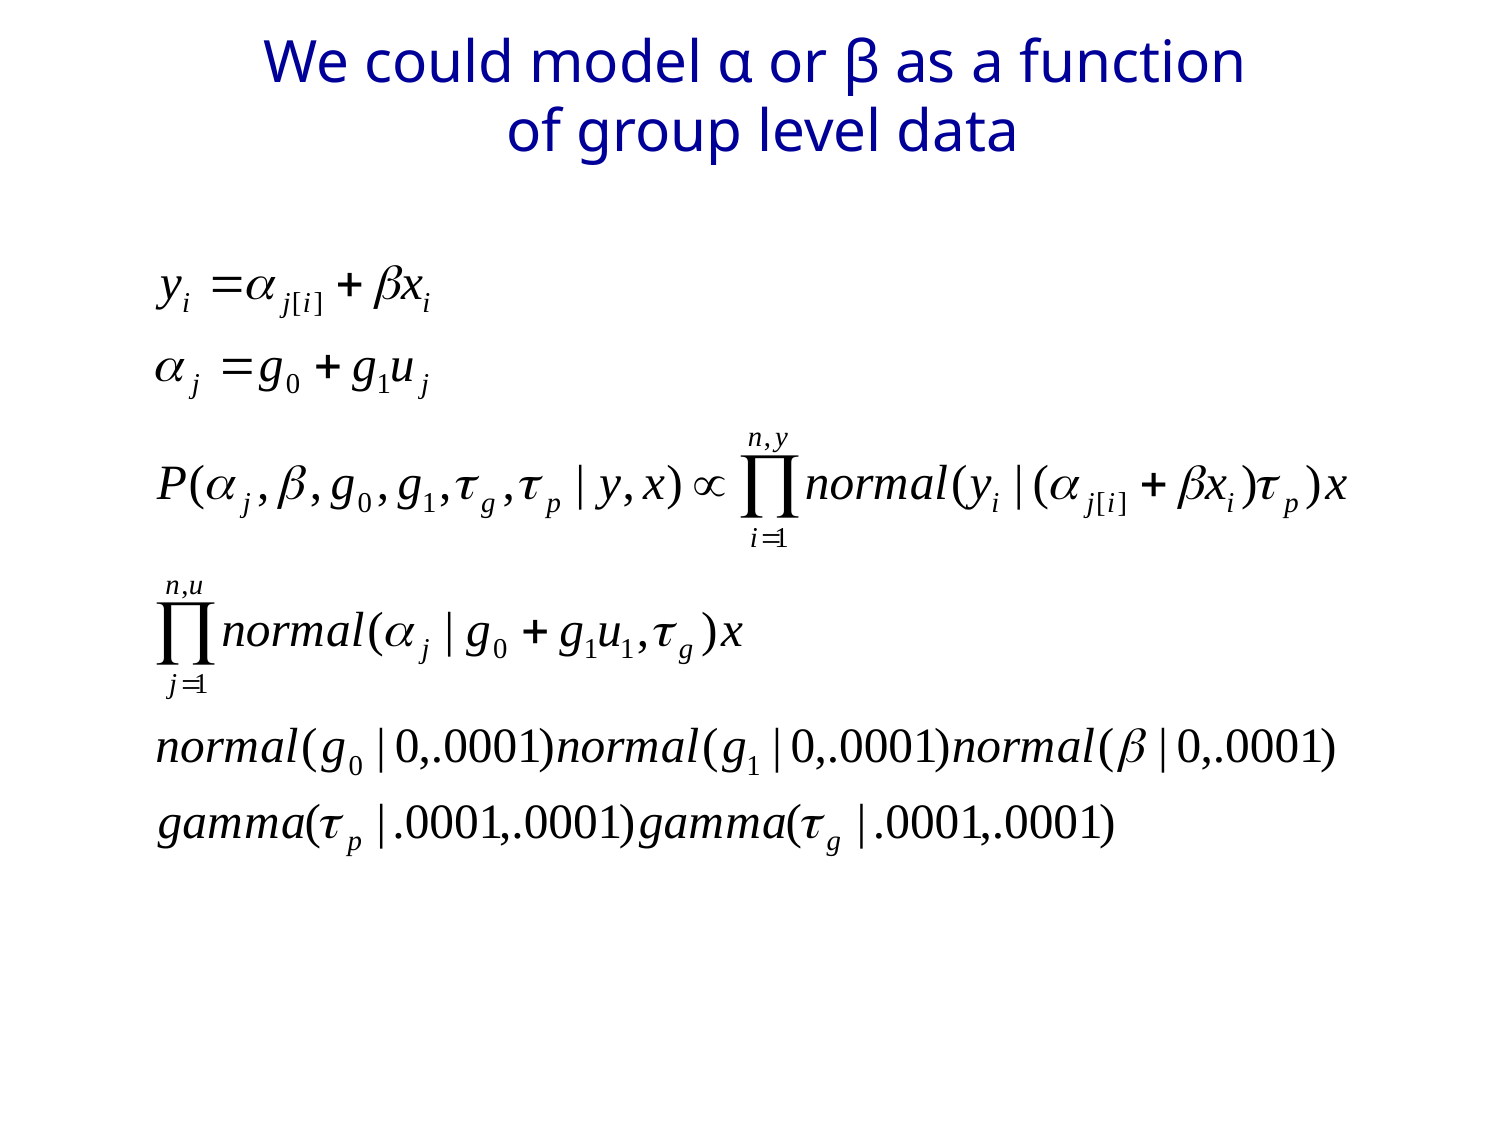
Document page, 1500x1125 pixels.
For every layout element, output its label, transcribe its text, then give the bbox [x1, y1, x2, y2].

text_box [147, 250, 1355, 943]
title We could model α or β as a function of group level data [50, 0, 1475, 188]
